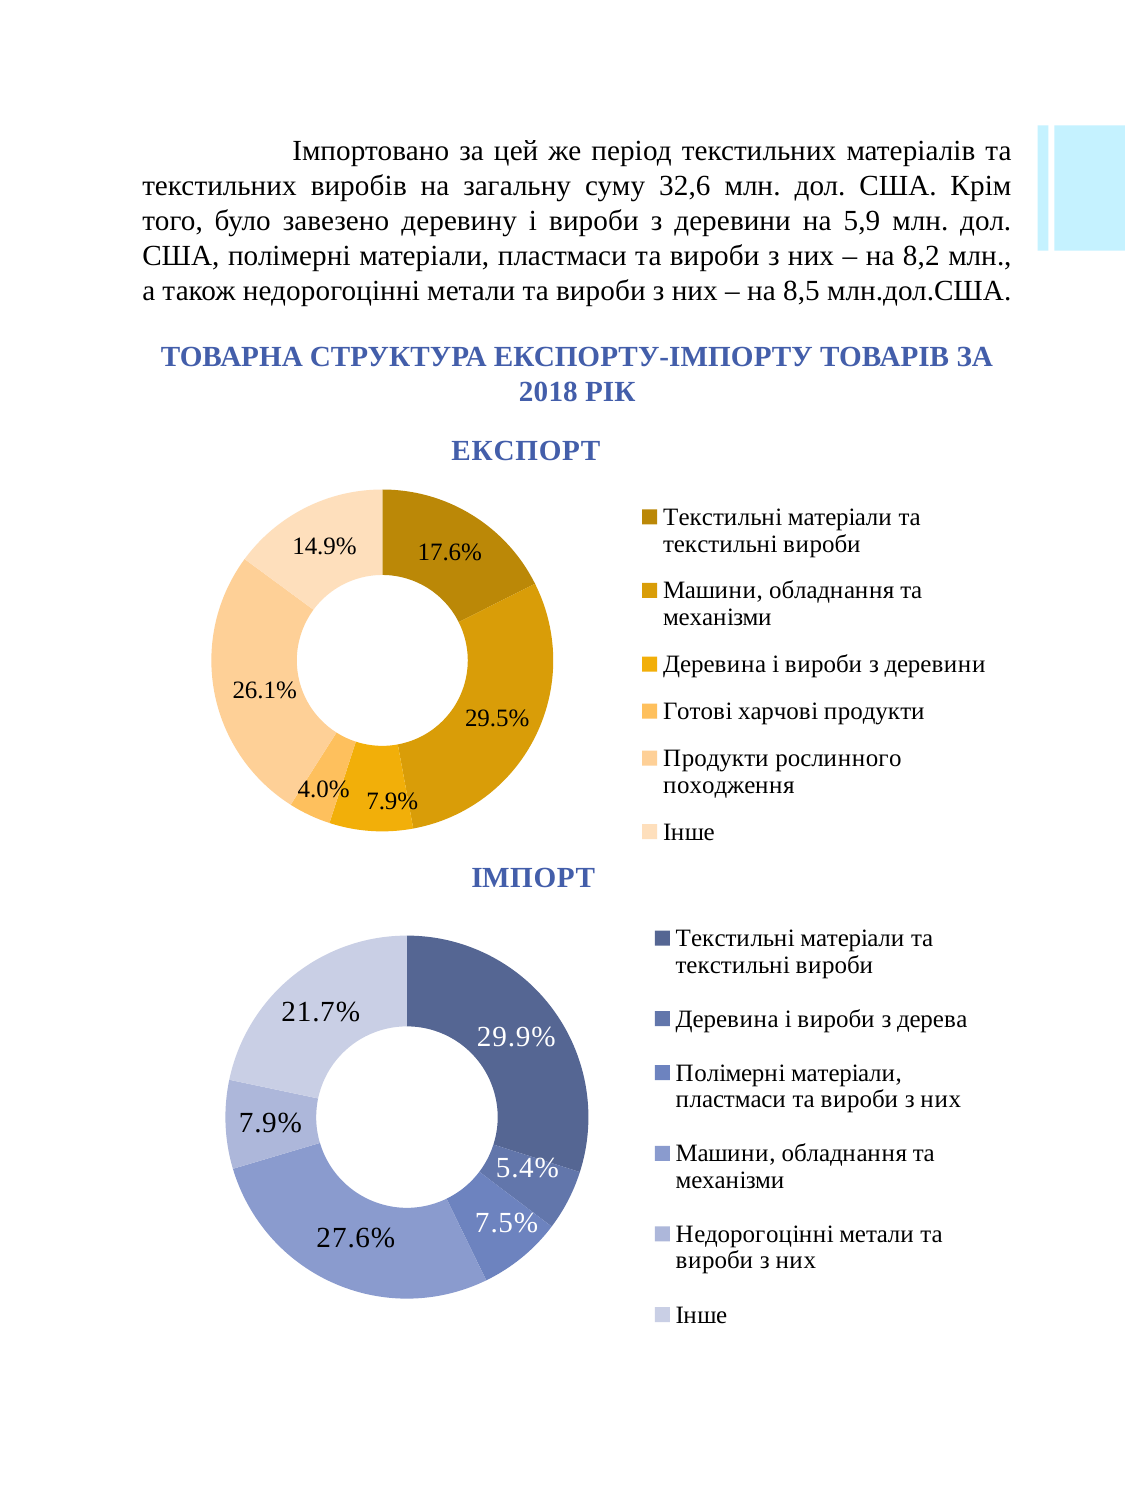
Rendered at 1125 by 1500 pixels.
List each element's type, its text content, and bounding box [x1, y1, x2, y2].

title ТОВАРНА СТРУКТУРА ЕКСПОРТУ-ІМПОРТУ ТОВАРІВ ЗА 2018 РІК [127, 329, 1028, 422]
chart [30, 406, 1028, 1436]
text_box Імпортовано за цей же період текстильних матеріалів та текстильних виробів на загальну суму 32,6 млн. дол. США. Крім того, було завезено деревину і вироби з деревини на 5,9 млн. дол. США, полімерні матеріали, пластмаси та вироби з них – на 8,2 млн., а також недорогоцінні метали та вироби з них – на 8,5 млн.дол.США. [127, 123, 1028, 326]
